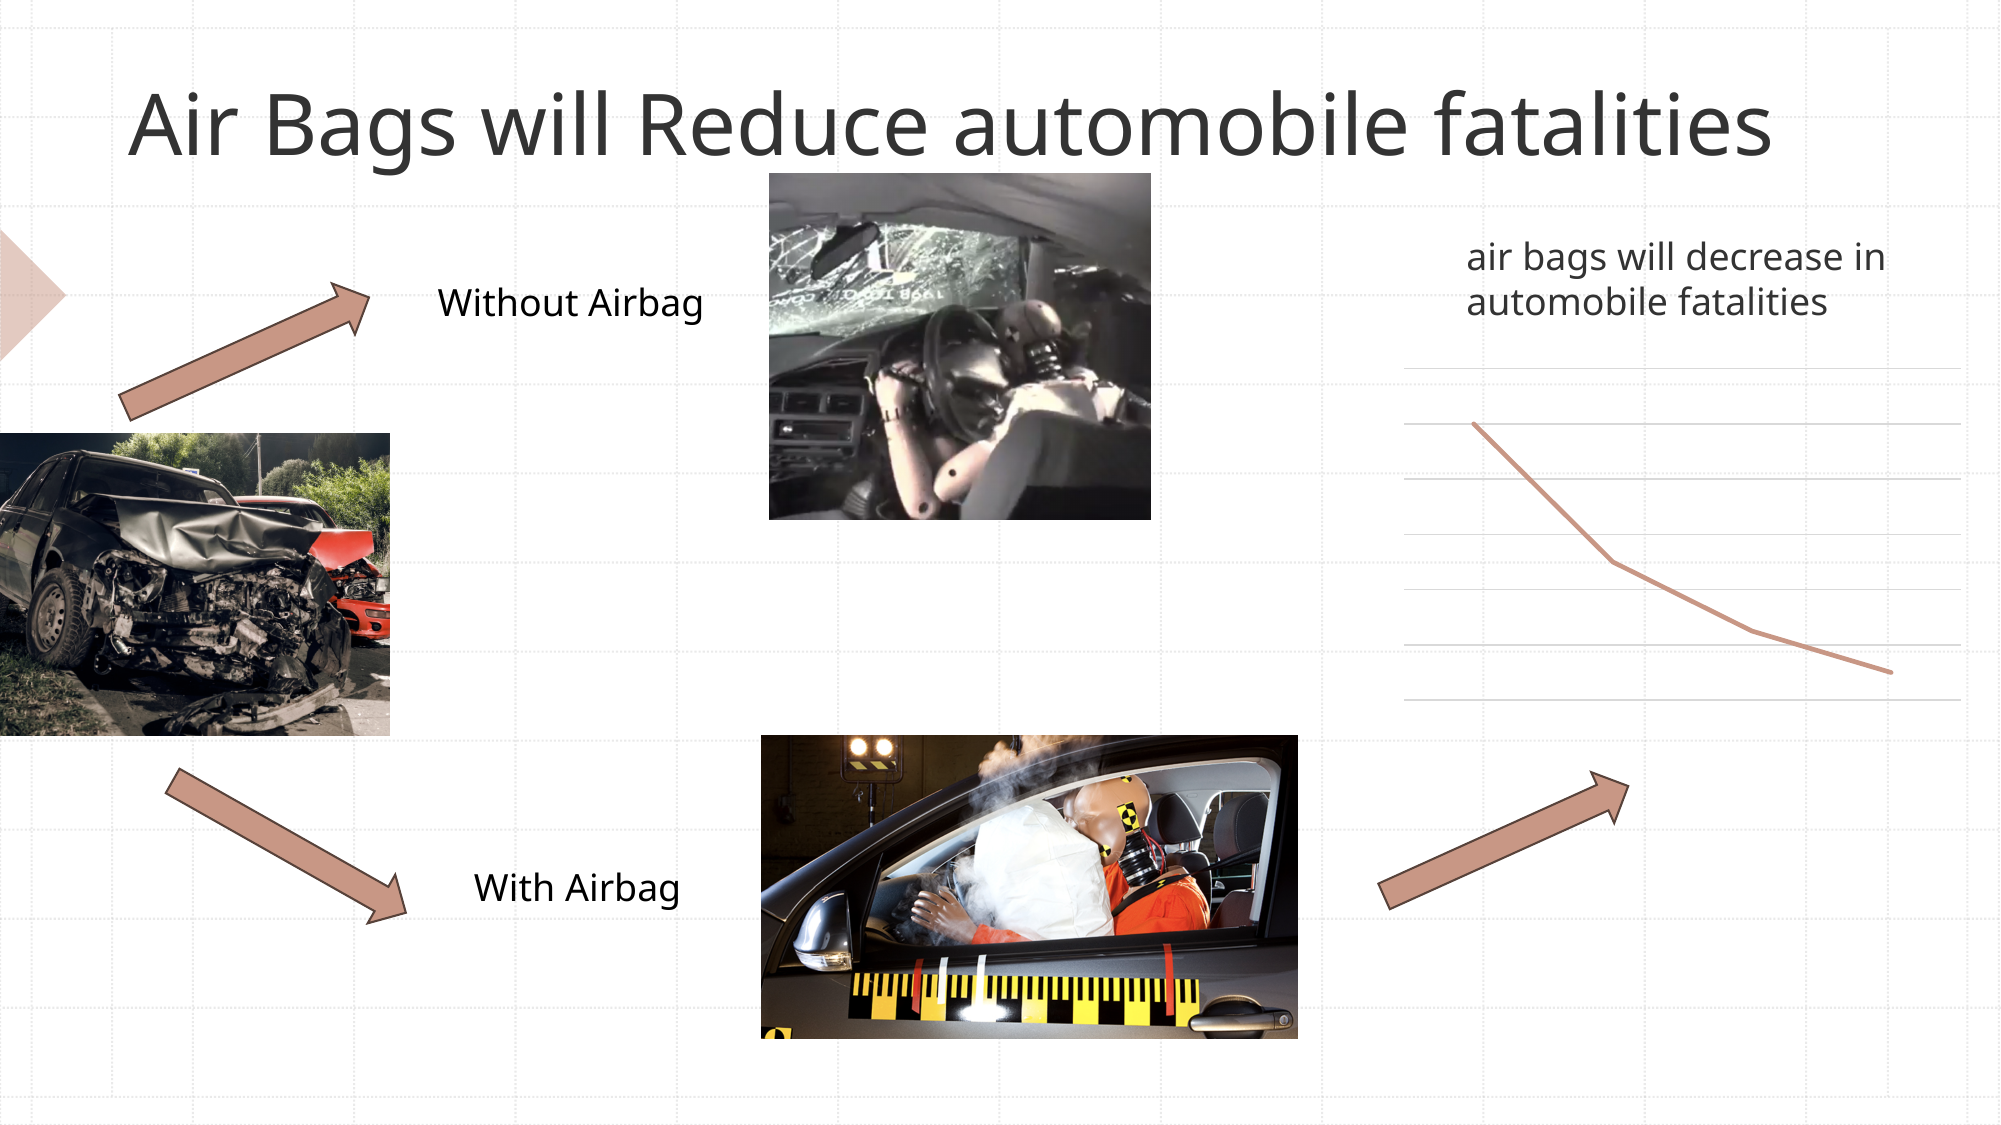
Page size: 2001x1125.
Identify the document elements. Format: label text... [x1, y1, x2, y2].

text_box Without Airbag [423, 271, 747, 331]
text_box [1376, 770, 1630, 911]
text_box [117, 281, 371, 422]
title Air Bags will Reduce automobile fatalities [113, 37, 1808, 181]
chart [1392, 361, 1973, 708]
picture [0, 433, 390, 736]
text_box With Airbag [459, 856, 761, 917]
picture [769, 173, 1151, 520]
text_box [164, 767, 408, 925]
text_box air bags will decrease in automobile fatalities [1451, 225, 2000, 331]
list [761, 735, 1298, 1039]
